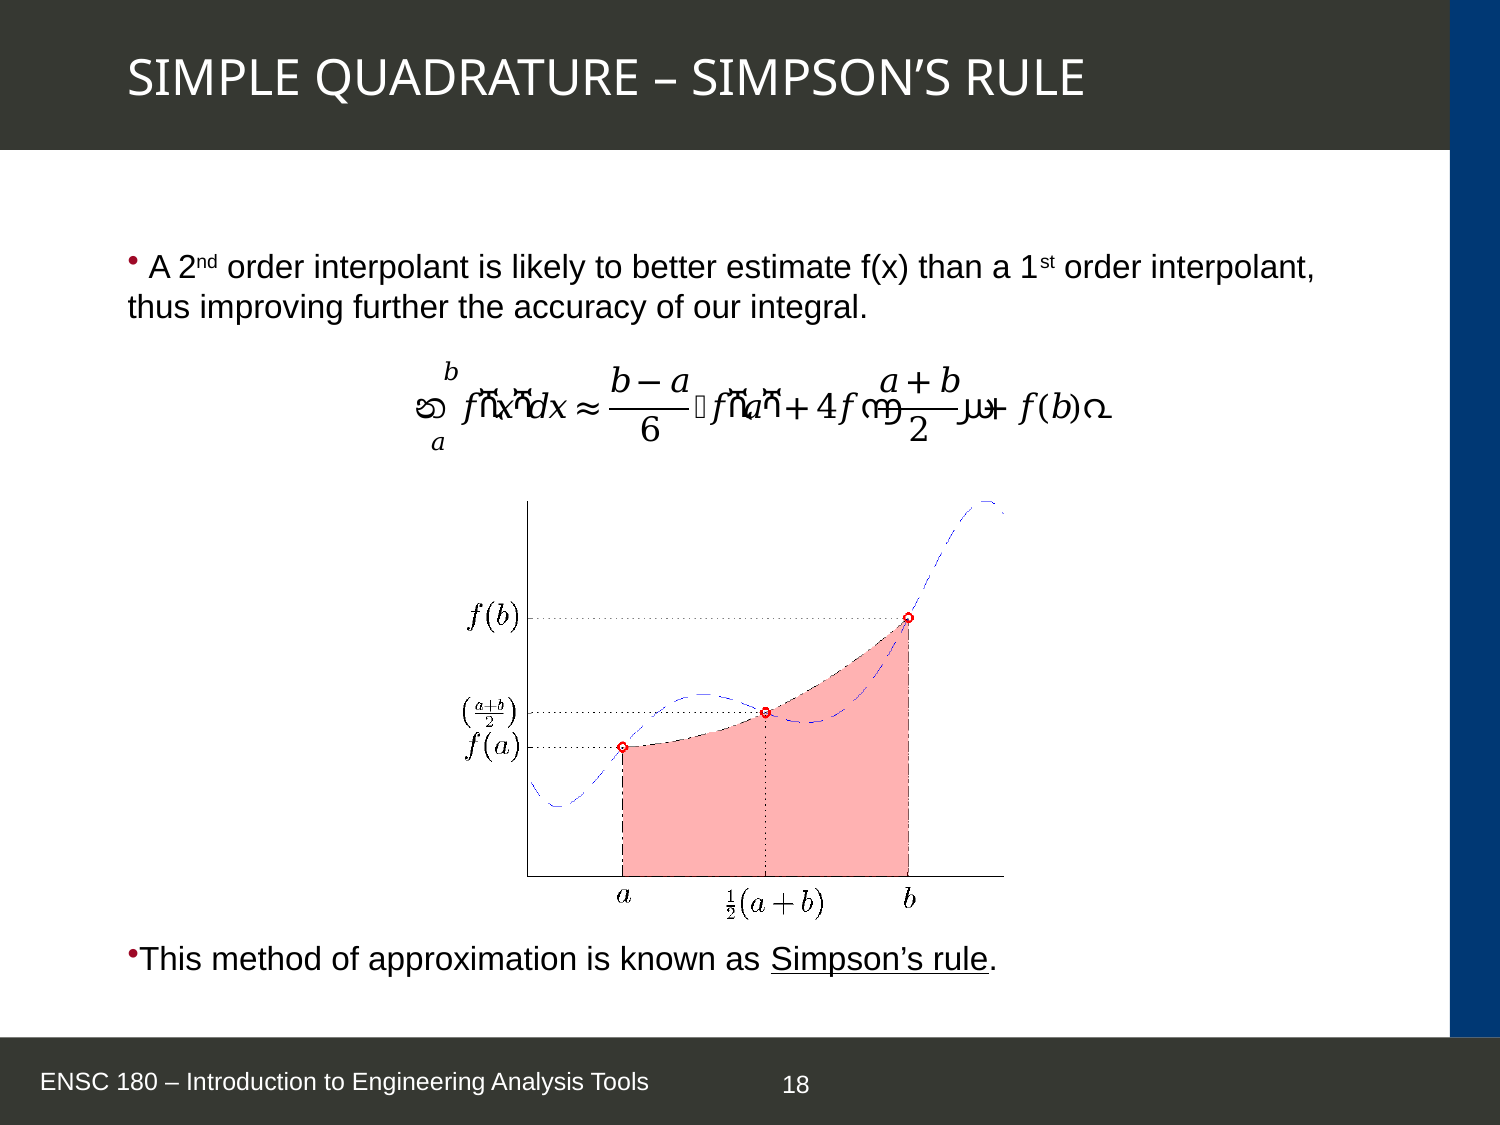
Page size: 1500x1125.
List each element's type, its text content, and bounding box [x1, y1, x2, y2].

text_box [314, 358, 1196, 489]
title SIMPLE QUADRATURE – SIMPSON’S RULE [112, 37, 1450, 138]
list A 2nd order interpolant is likely to better estimate f(x) than a 1st order interpolant, thus improving further the accuracy of our integral. This method of approximation is known as Simpson’s rule. [112, 237, 1388, 1029]
footer ENSC 180 – Introduction to Engineering Analysis Tools [24, 1057, 740, 1113]
picture [447, 489, 1061, 928]
